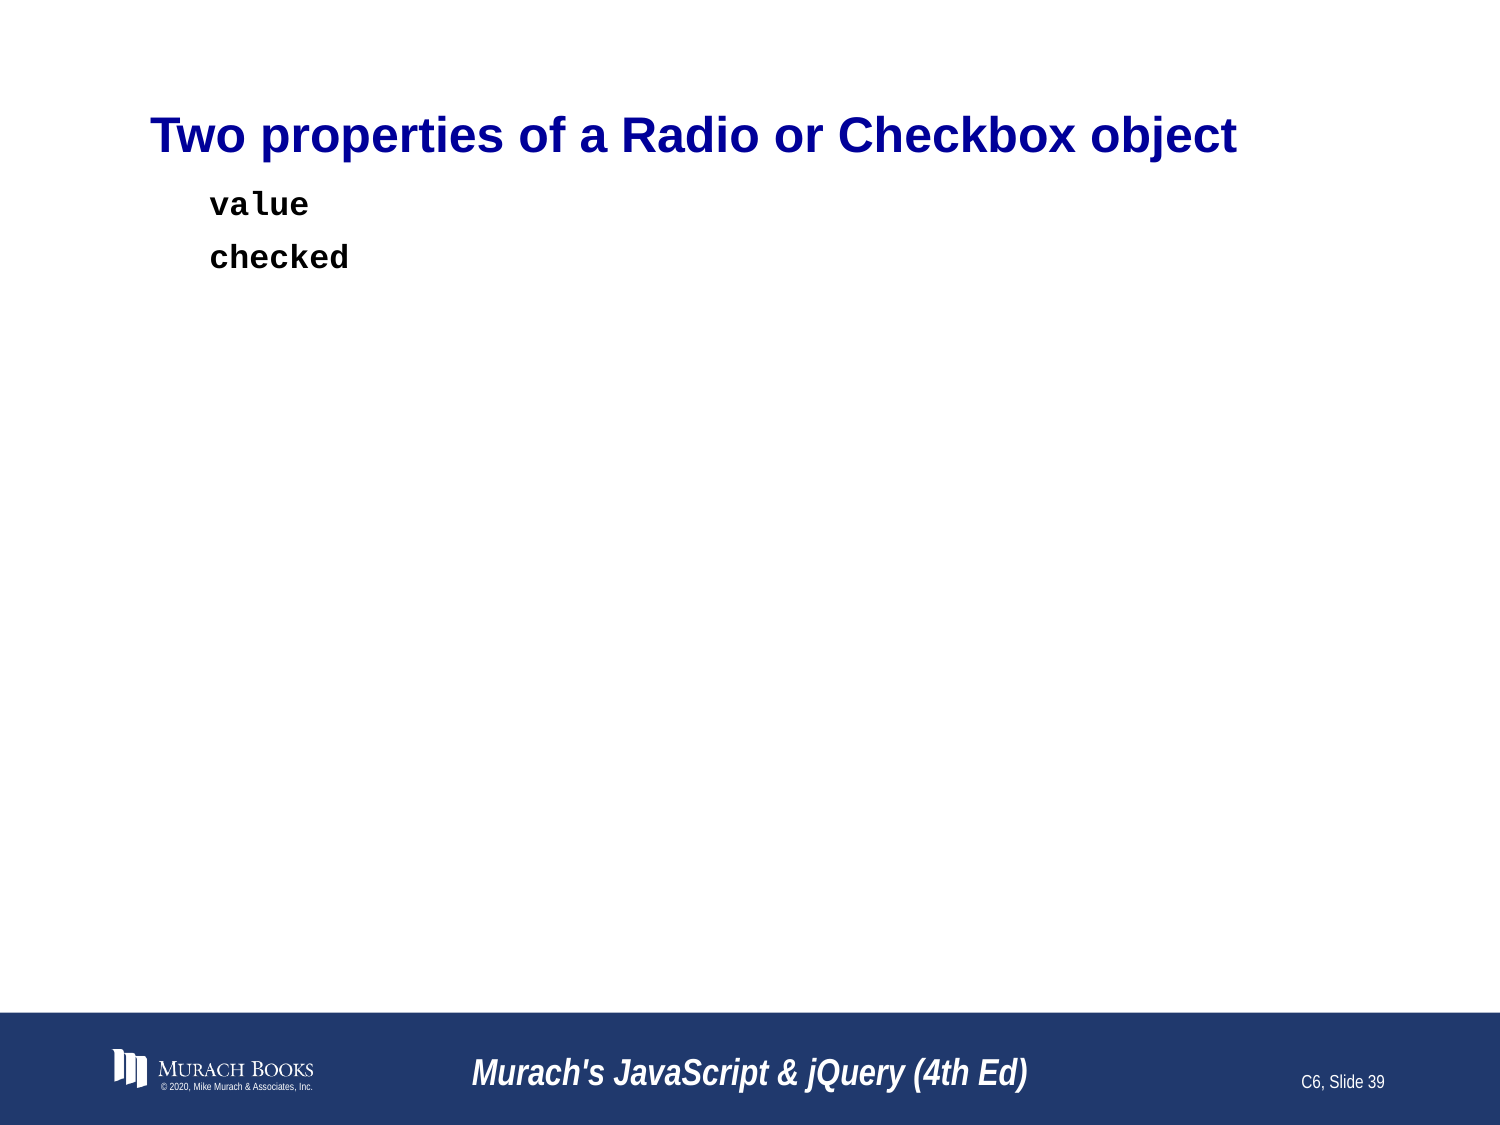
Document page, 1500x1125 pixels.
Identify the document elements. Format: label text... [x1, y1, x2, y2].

title Two properties of a Radio or Checkbox object [150, 102, 1350, 164]
footer © 2020, Mike Murach & Associates, Inc. [12, 1025, 463, 1100]
slide_number C6, Slide 39 [1087, 1025, 1400, 1100]
slide_number Murach's JavaScript & jQuery (4th Ed) [463, 1025, 1050, 1100]
list value checked [137, 174, 1350, 975]
